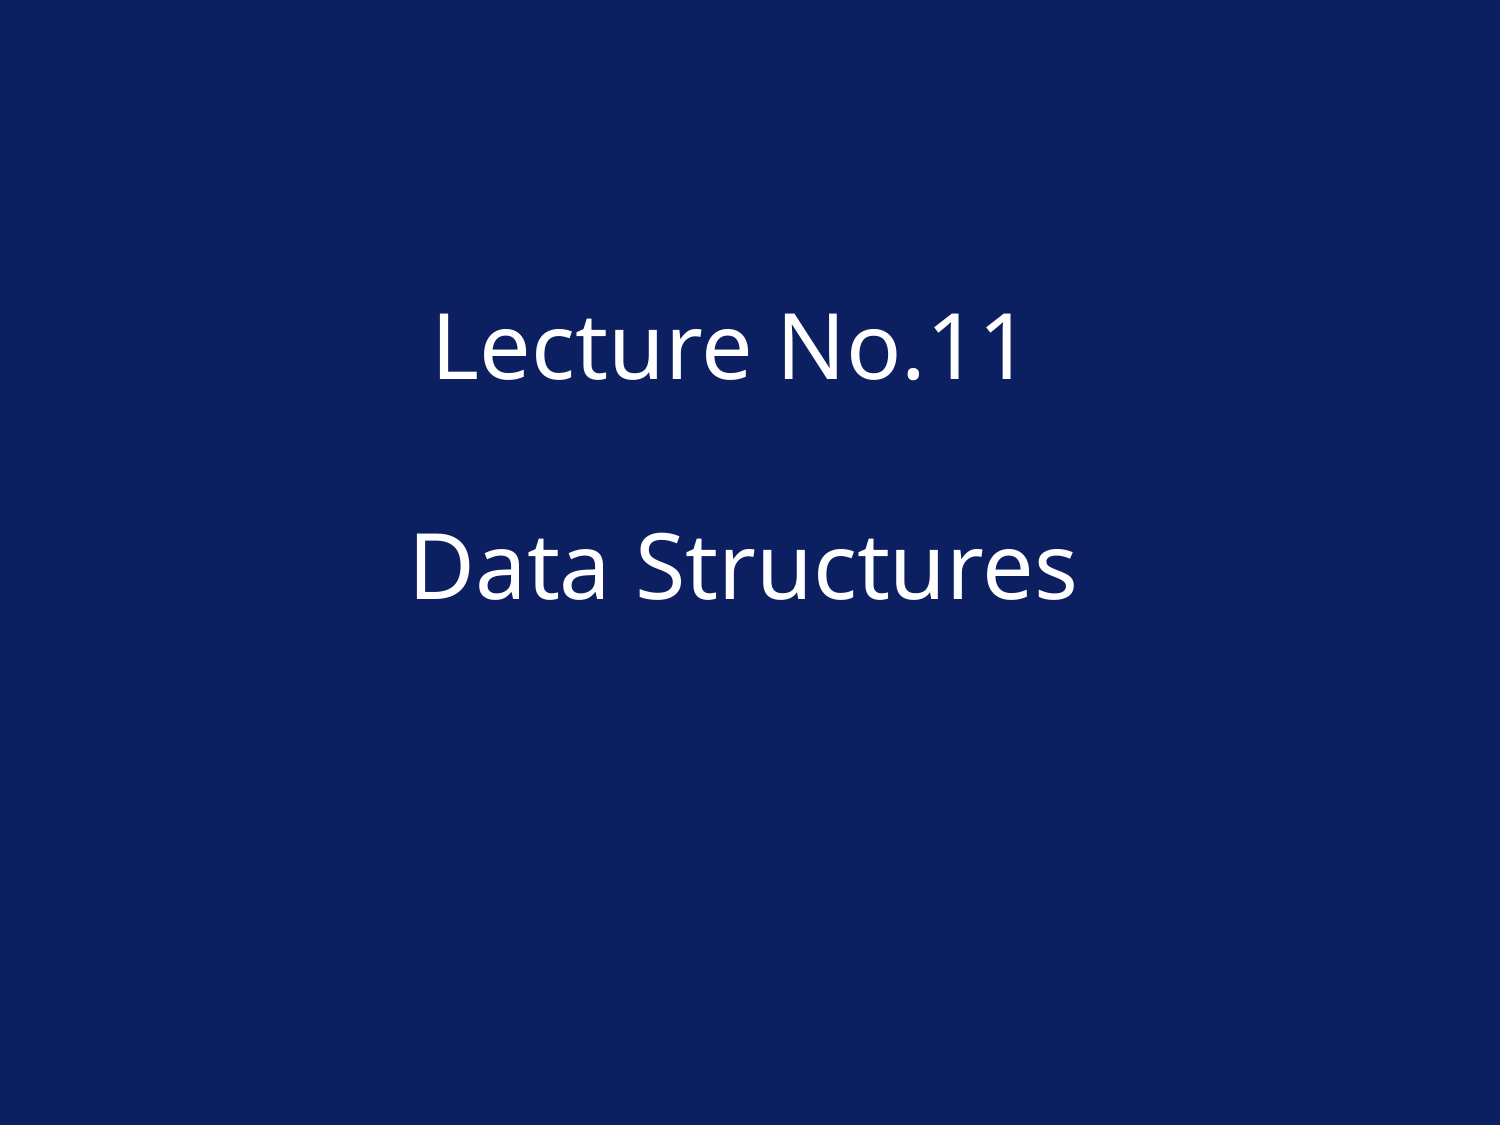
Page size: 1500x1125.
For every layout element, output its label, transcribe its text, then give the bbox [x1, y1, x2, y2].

text_box Lecture No.11 Data Structures [99, 249, 1388, 875]
